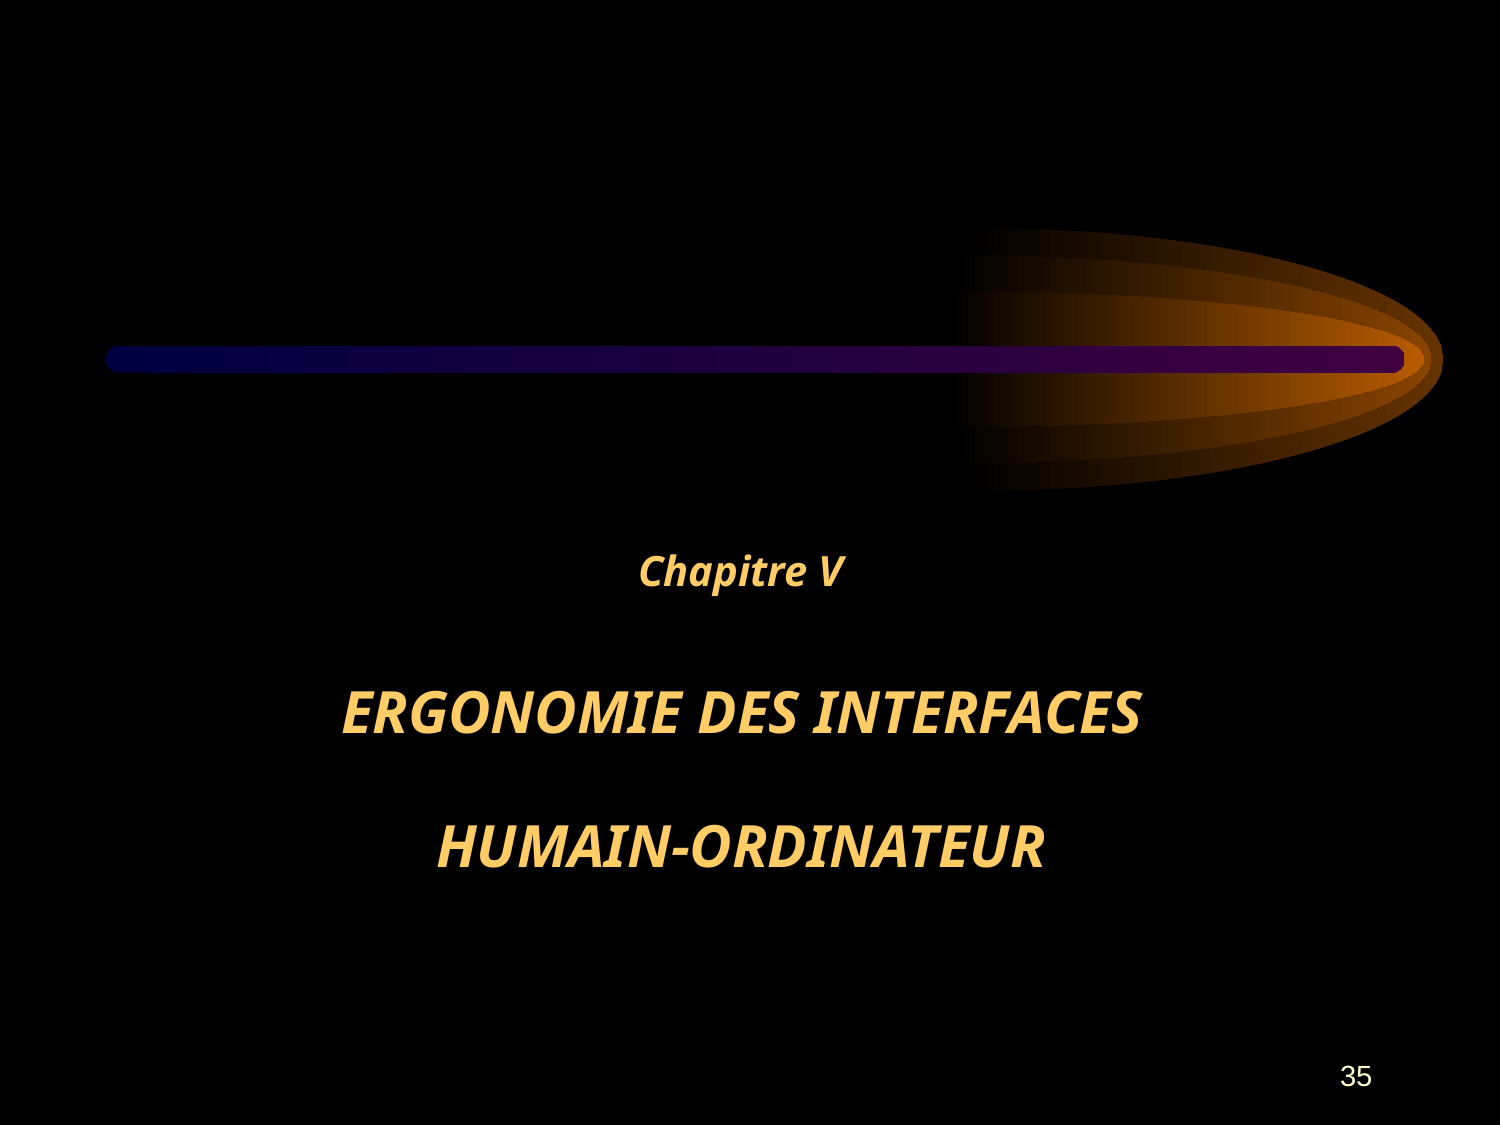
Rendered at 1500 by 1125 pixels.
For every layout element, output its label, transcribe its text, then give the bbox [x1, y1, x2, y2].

slide_number 35 [1074, 1037, 1388, 1113]
title Chapitre V ERGONOMIE DES INTERFACES HUMAIN-ORDINATEUR [34, 498, 1448, 888]
